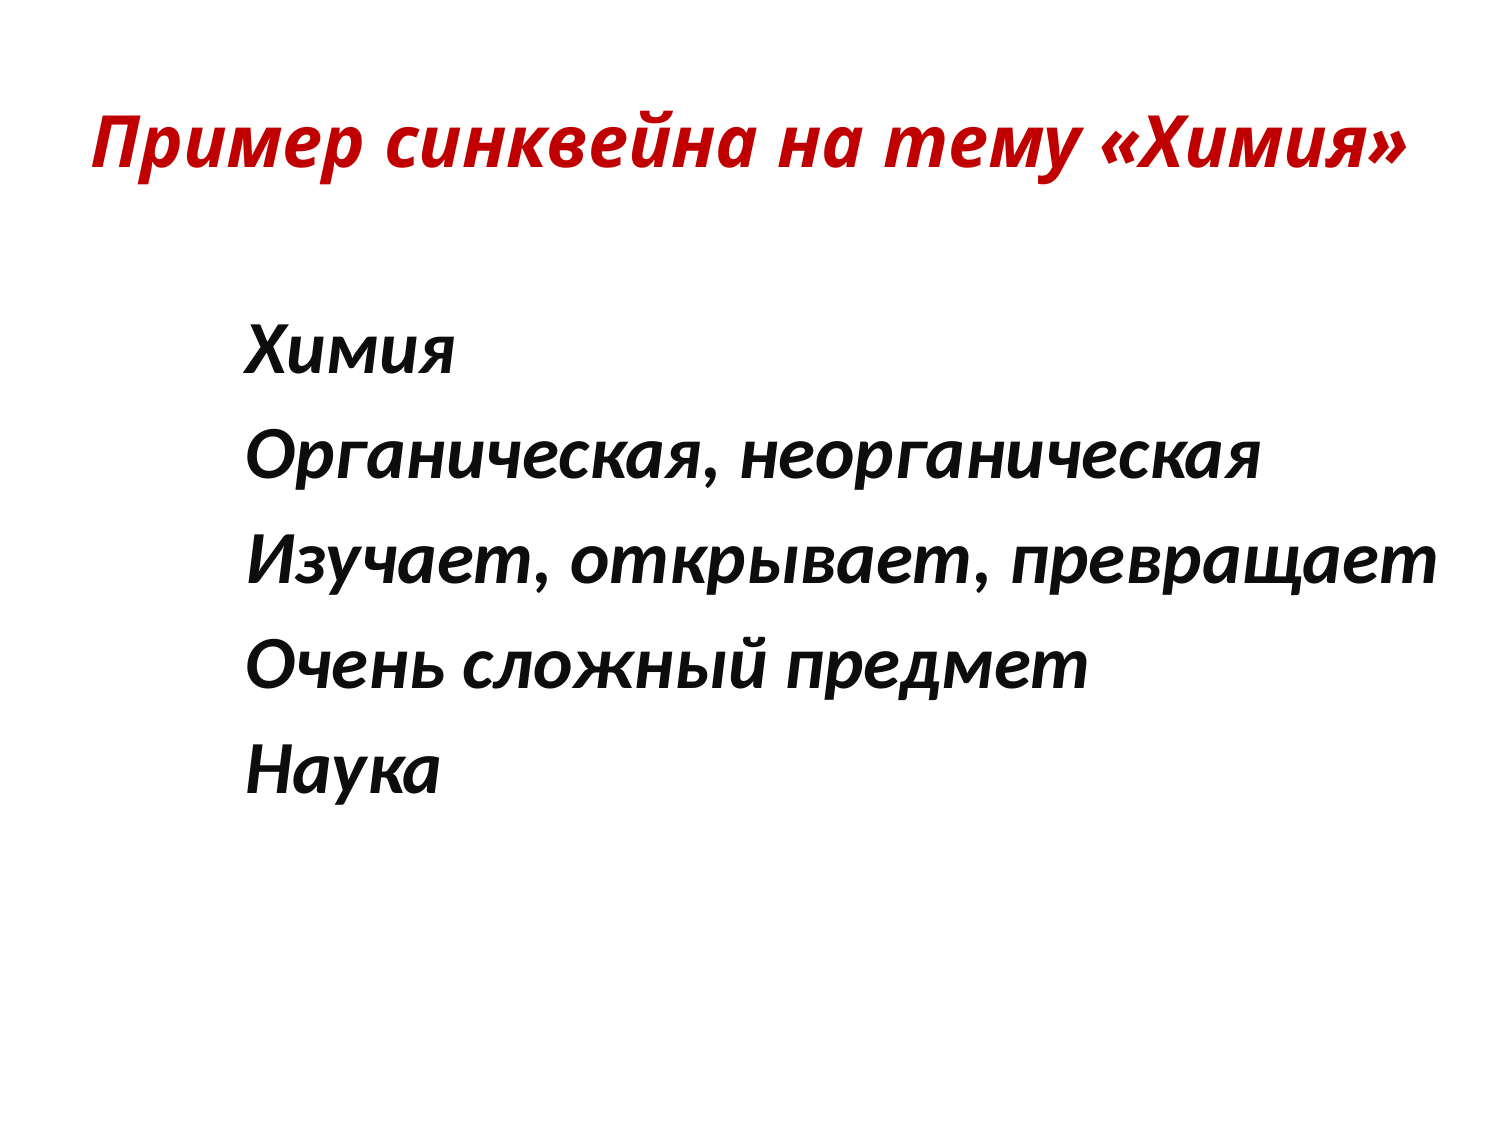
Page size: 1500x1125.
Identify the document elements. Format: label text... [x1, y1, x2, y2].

list Химия Органическая, неорганическая Изучает, открывает, превращает Очень сложный предмет Наука [230, 290, 1500, 1011]
title Пример синквейна на тему «Химия» [75, 45, 1425, 233]
